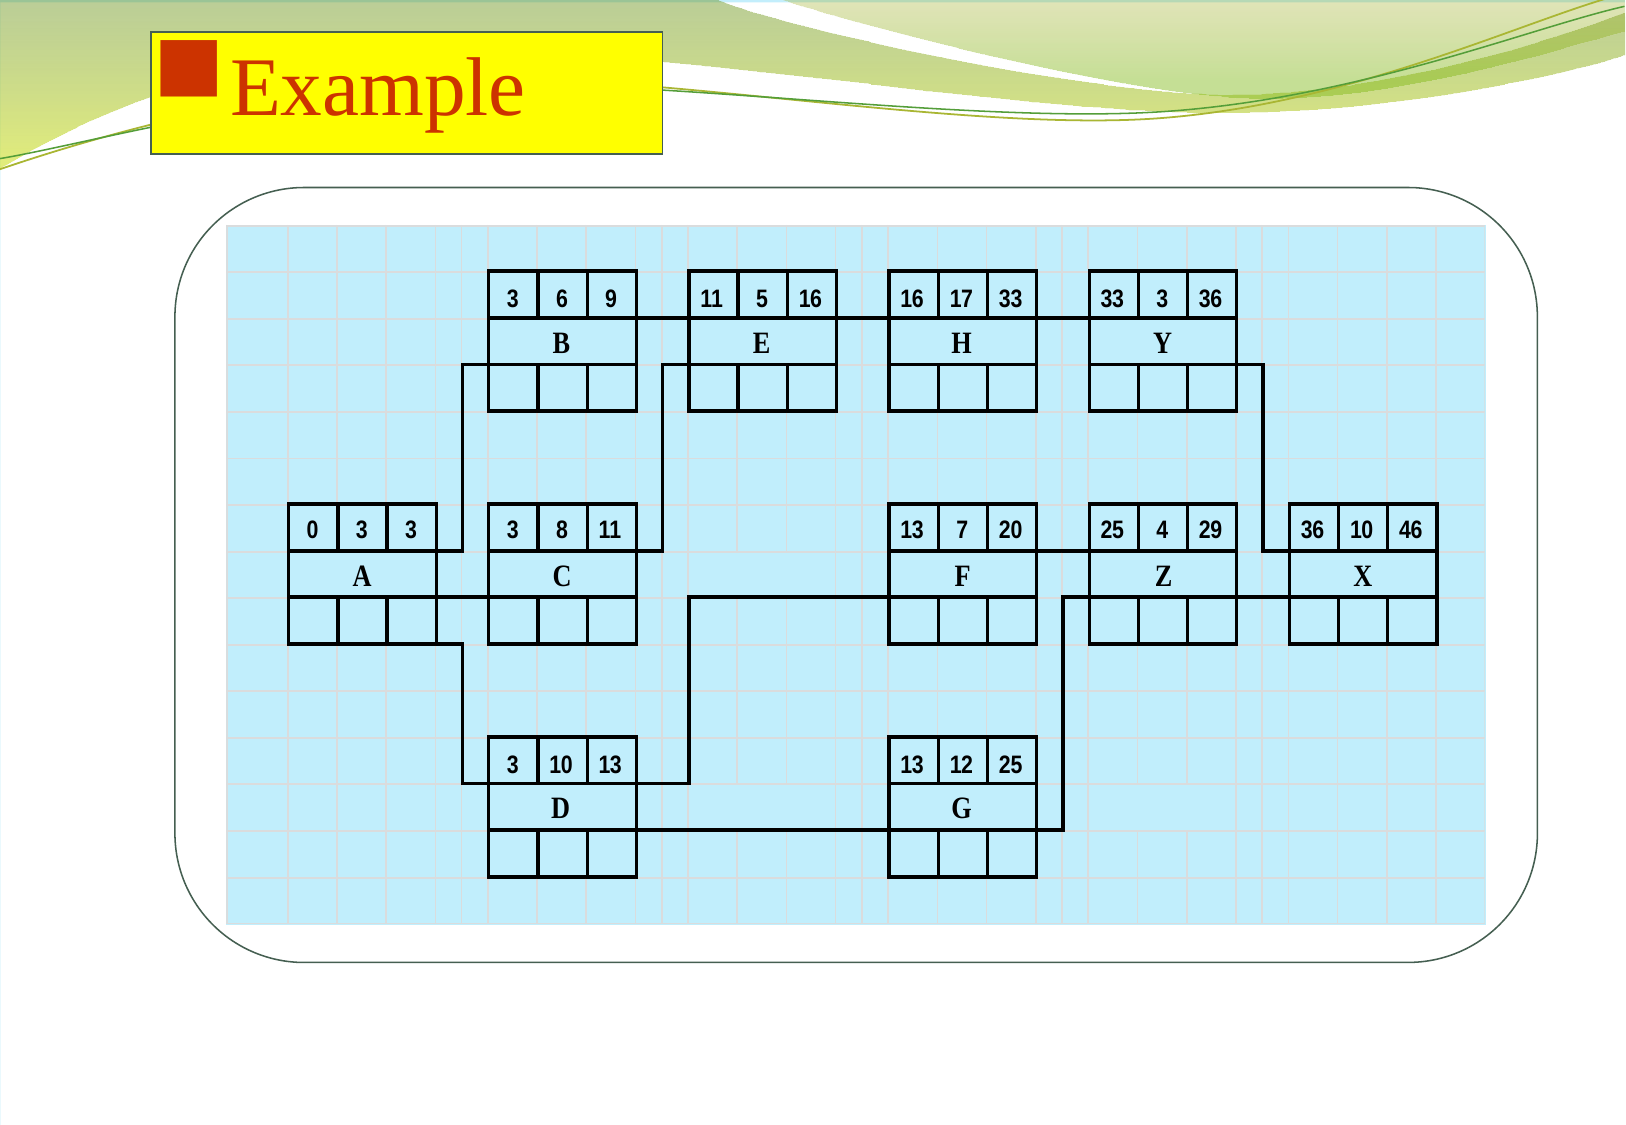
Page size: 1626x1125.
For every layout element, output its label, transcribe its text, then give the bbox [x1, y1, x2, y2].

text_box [226, 224, 1487, 926]
text_box Example [150, 31, 663, 155]
text_box [174, 187, 1538, 963]
